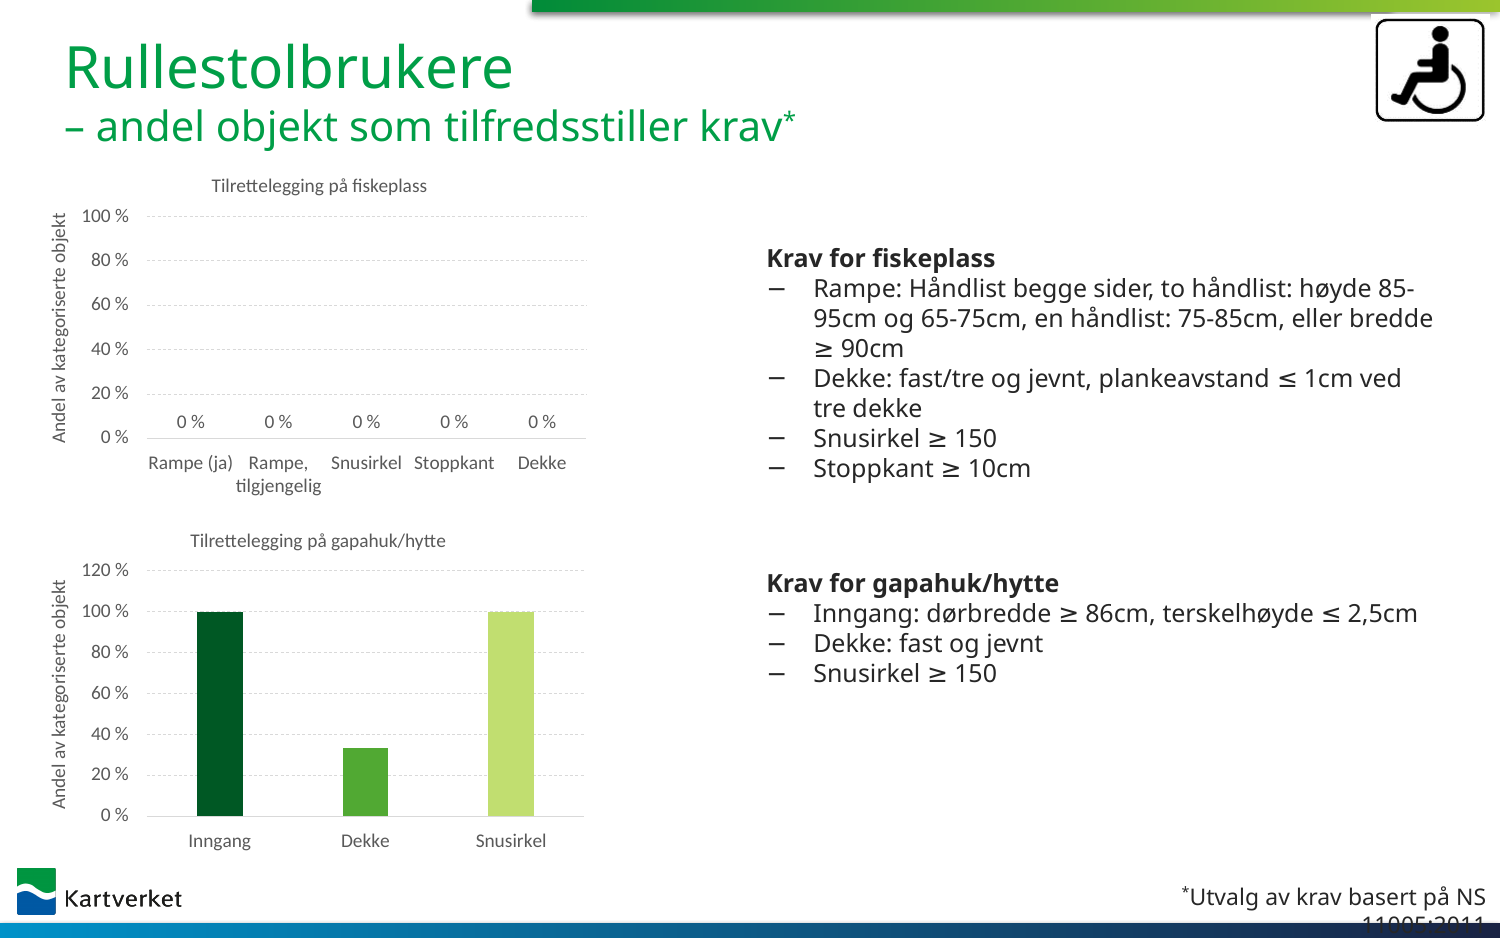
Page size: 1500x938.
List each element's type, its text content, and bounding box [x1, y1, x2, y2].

text_box *Utvalg av krav basert på NS 11005:2011 [1068, 873, 1500, 938]
text_box Krav for gapahuk/hytte Inngang: dørbredde ≥ 86cm, terskelhøyde ≤ 2,5cm Dekke: fast og jevnt Snusirkel ≥ 150 [751, 560, 1452, 695]
picture [41, 520, 596, 859]
text_box Krav for fiskeplass Rampe: Håndlist begge sider, to håndlist: høyde 85-95cm og 65-75cm, en håndlist: 75-85cm, eller bredde ≥ 90cm Dekke: fast/tre og jevnt, plankeavstand ≤ 1cm ved tre dekke Snusirkel ≥ 150 Stoppkant ≥ 10cm [751, 235, 1452, 490]
text_box Rullestolbrukere – andel objekt som tilfredsstiller krav* [49, 29, 1431, 158]
picture [1371, 13, 1491, 127]
picture [41, 166, 598, 505]
